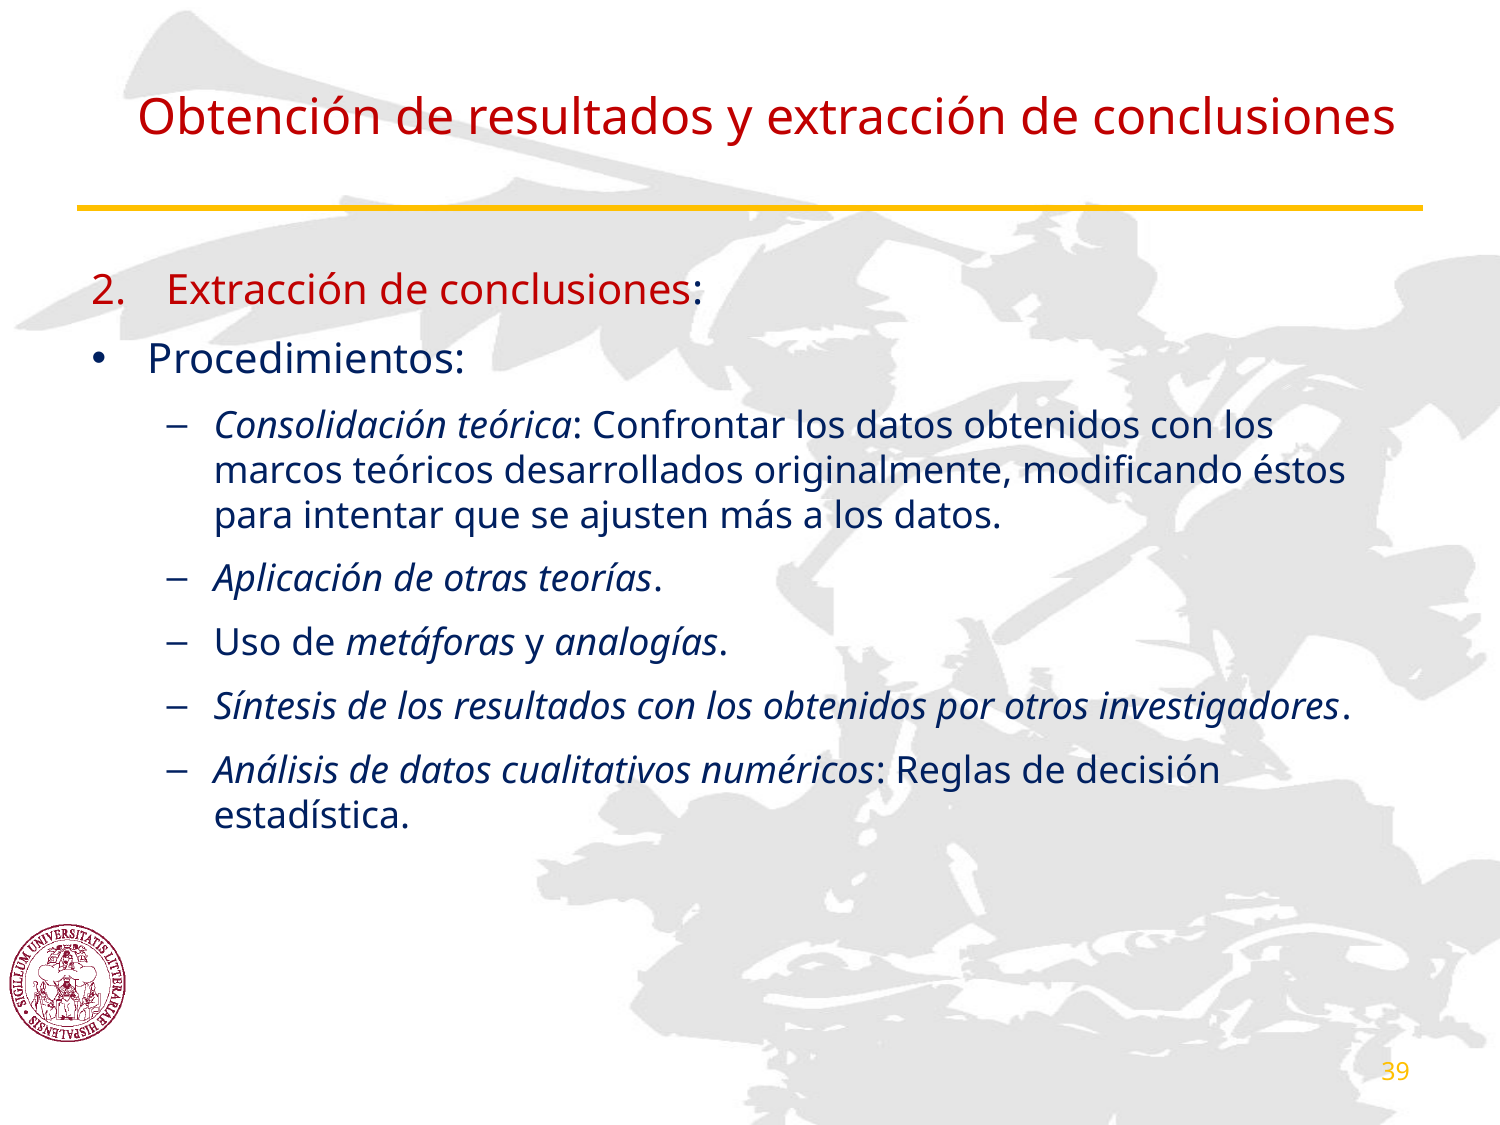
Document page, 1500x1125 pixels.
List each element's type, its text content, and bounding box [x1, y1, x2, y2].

picture [0, 0, 1500, 1125]
slide_number 39 [1074, 1042, 1425, 1103]
title Obtención de resultados y extracción de conclusiones [75, 45, 1425, 185]
list Extracción de conclusiones: Procedimientos: Consolidación teórica: Confrontar los datos obtenidos con los marcos teóricos desarrollados originalmente, modificando éstos para intentar que se ajusten más a los datos. Aplicación de otras teorías. Uso de metáforas y analogías. Síntesis de los resultados con los obtenidos por otros investigadores. Análisis de datos cualitativos numéricos: Reglas de decisión estadística. [76, 255, 1427, 1094]
